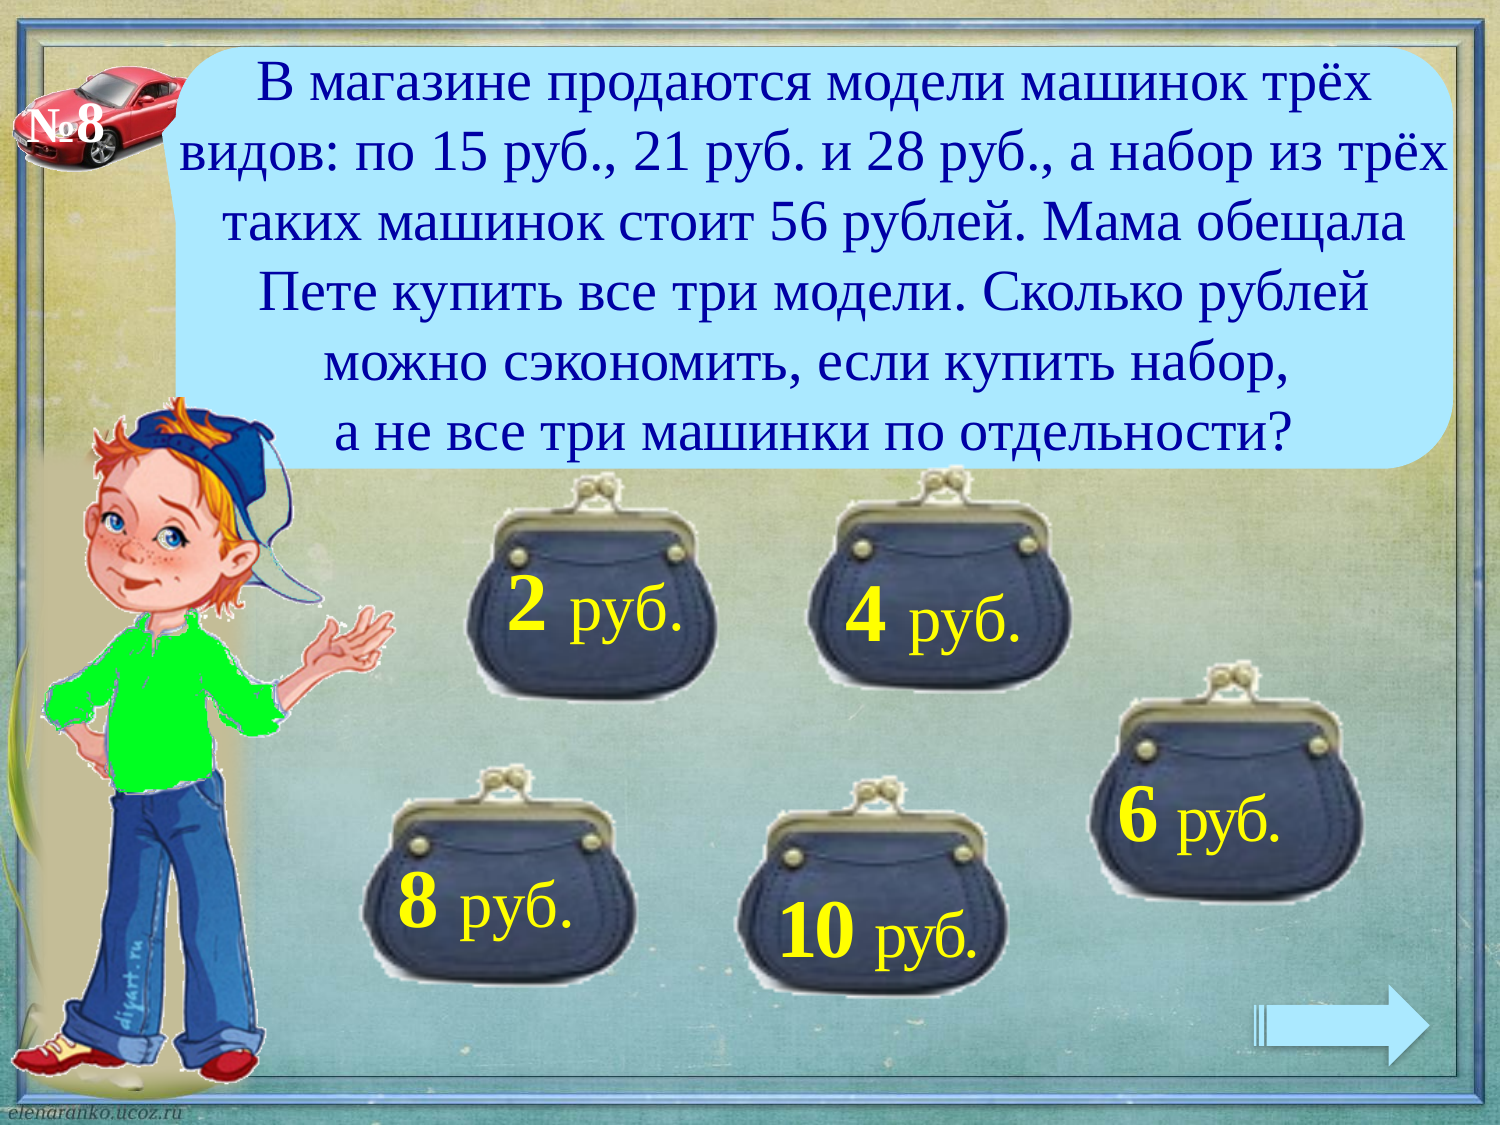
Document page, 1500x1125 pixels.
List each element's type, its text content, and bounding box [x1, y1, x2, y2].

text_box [1066, 644, 1395, 955]
text_box [1252, 982, 1432, 1069]
text_box В магазине продаются модели машинок трёх видов: по 15 руб., 21 руб. и 28 руб., а набор из трёх таких машинок стоит 56 рублей. Мама обещала Пете купить все три модели. Сколько рублей можно сэкономить, если купить набор, а не все три машинки по отдельности? [164, 35, 1465, 470]
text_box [714, 761, 1039, 1044]
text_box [0, 58, 223, 176]
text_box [784, 449, 1102, 739]
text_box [445, 457, 746, 751]
picture [0, 0, 1500, 1125]
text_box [339, 749, 669, 1032]
